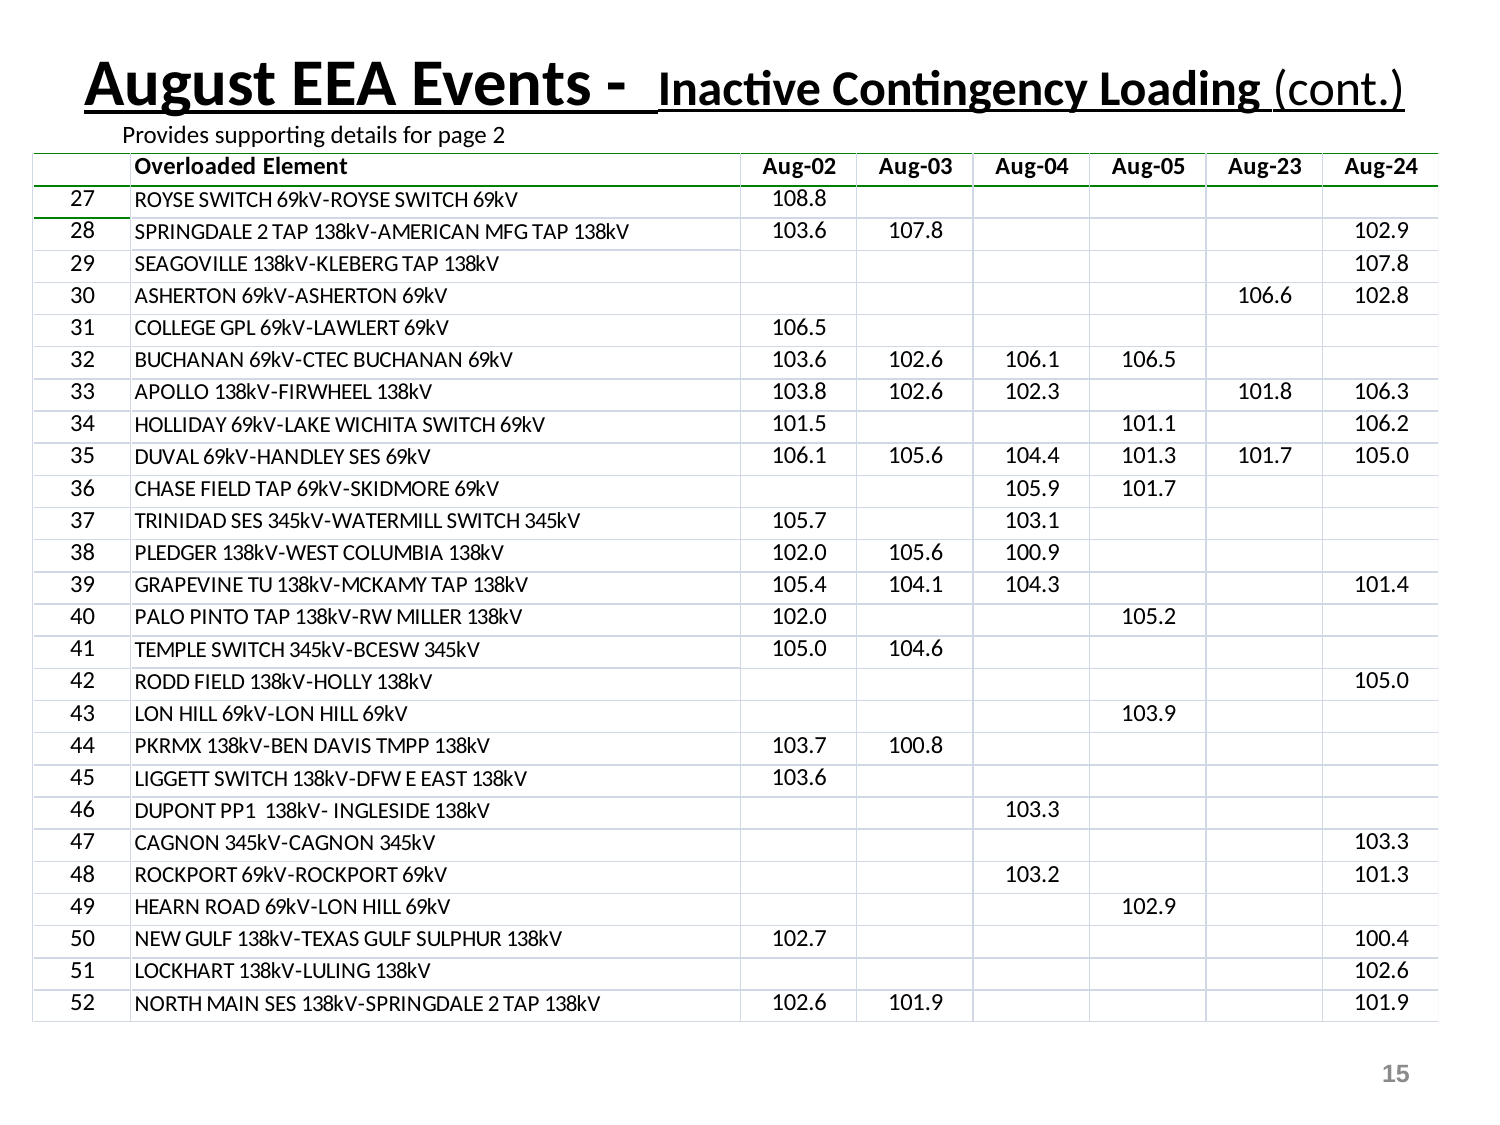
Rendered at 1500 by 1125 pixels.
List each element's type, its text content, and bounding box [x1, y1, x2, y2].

text_box August EEA Events - Inactive Contingency Loading (cont.) Provides supporting details for page 2 [32, 31, 1457, 157]
slide_number 14 [1074, 1042, 1425, 1103]
picture [31, 152, 1440, 1024]
